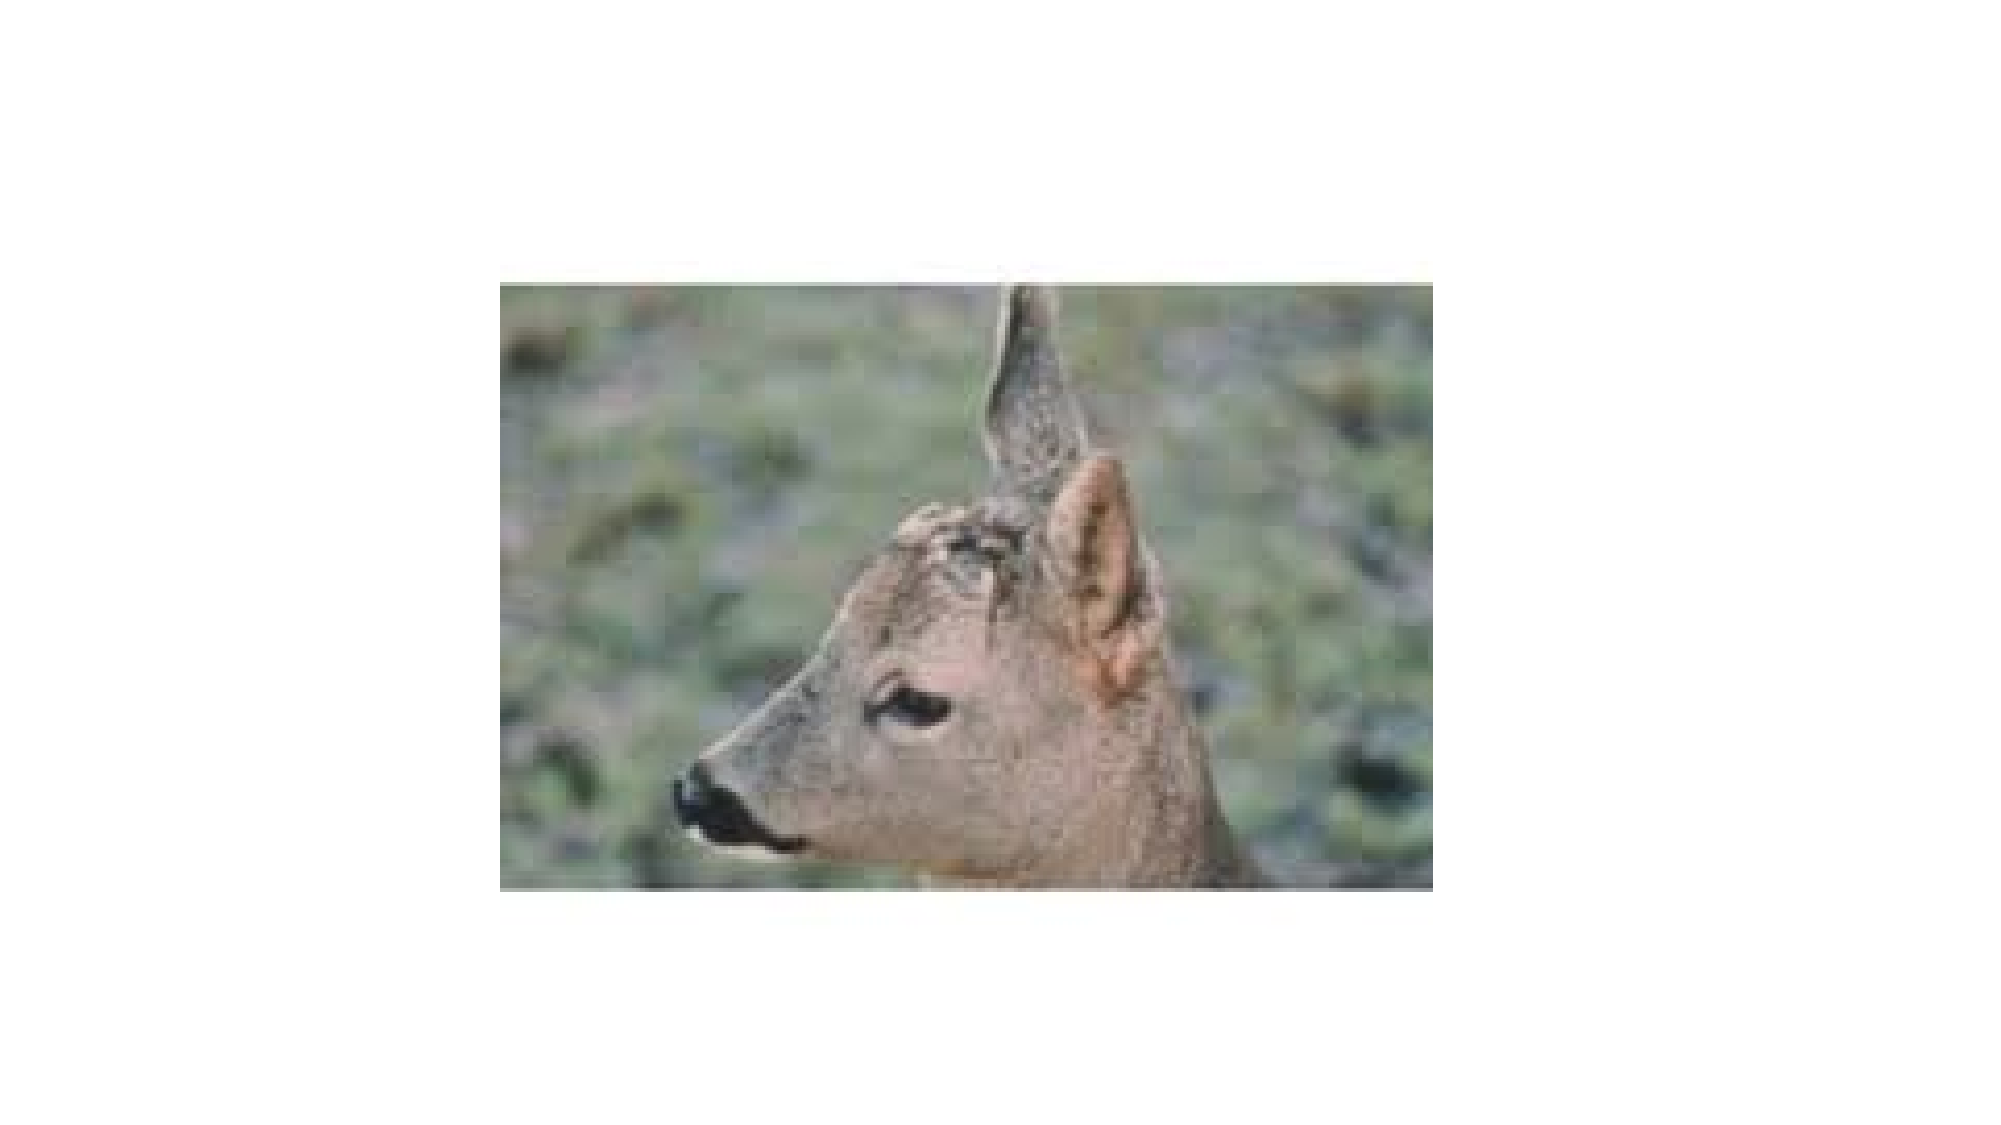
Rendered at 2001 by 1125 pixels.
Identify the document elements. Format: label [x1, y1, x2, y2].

picture [499, 62, 1433, 996]
